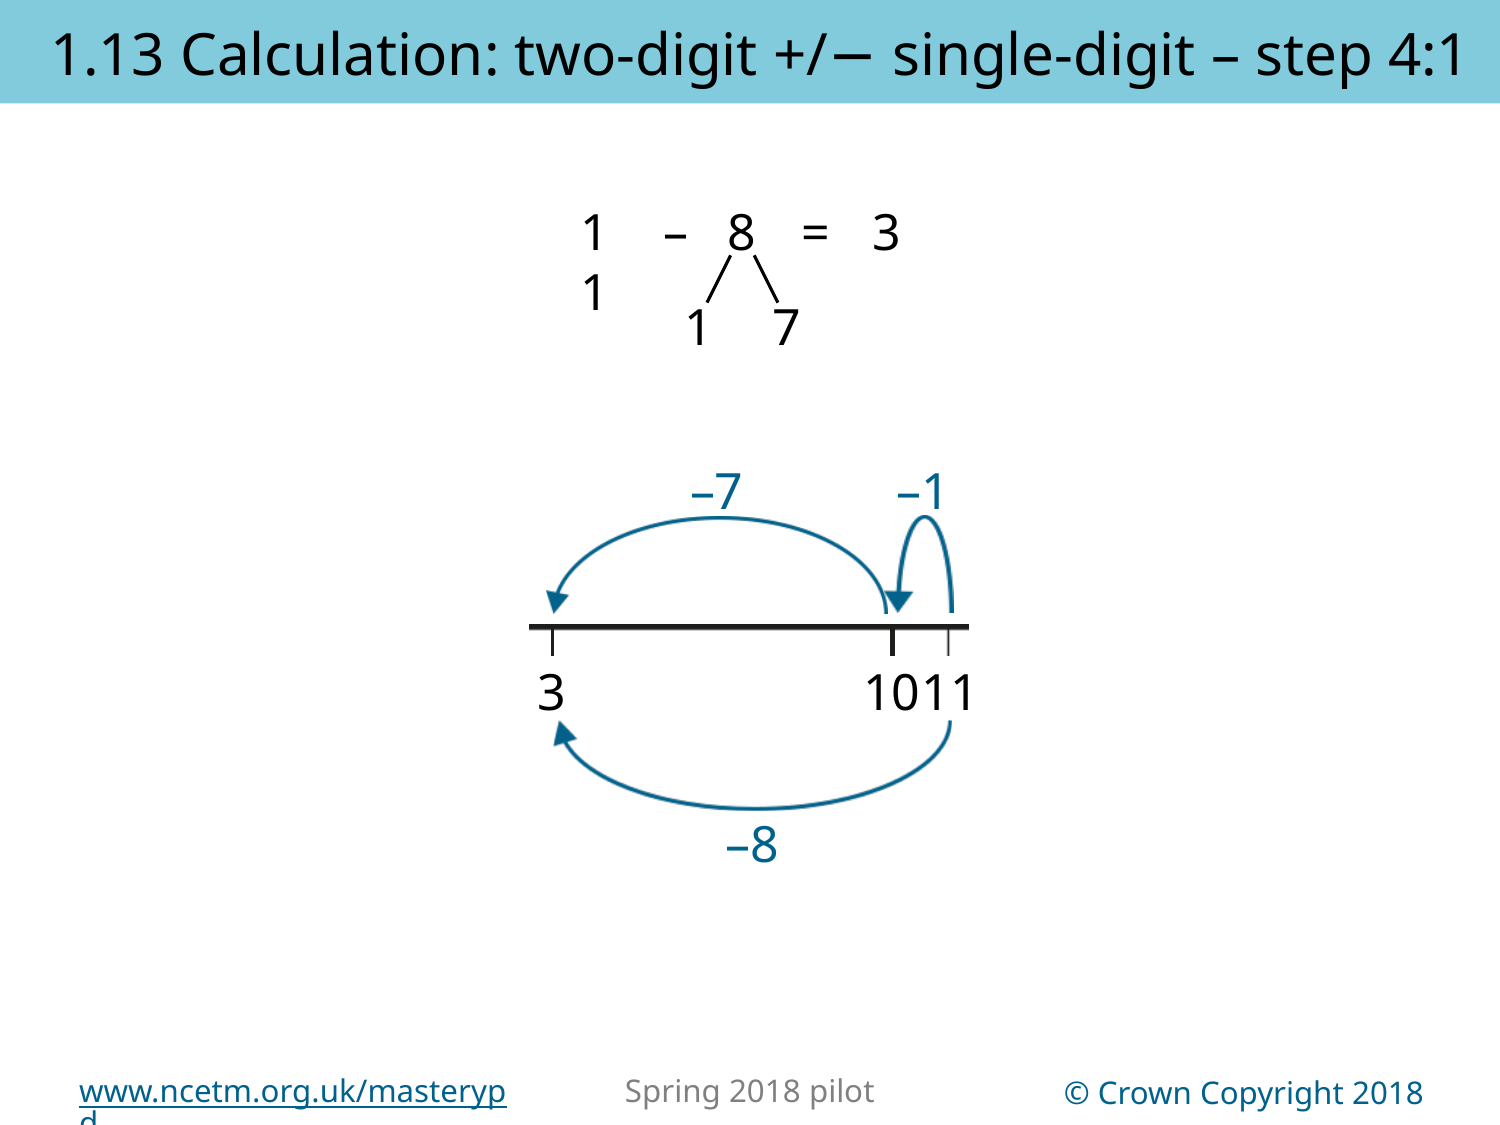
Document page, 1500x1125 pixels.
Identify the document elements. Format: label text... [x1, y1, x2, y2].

picture [529, 624, 970, 656]
picture [769, 725, 952, 811]
text_box 1 [657, 288, 741, 364]
text_box = [772, 193, 858, 269]
picture [885, 519, 949, 613]
picture [553, 720, 948, 811]
text_box 10 [838, 665, 897, 719]
text_box –8 [688, 819, 817, 880]
text_box 11 [552, 193, 638, 329]
list 1.13 Calculation: two-digit +/− single-digit – step 4:1 [0, 0, 1500, 104]
text_box 3 [858, 193, 941, 269]
text_box –1 [859, 452, 988, 527]
picture [732, 514, 954, 605]
text_box 7 [749, 288, 825, 364]
text_box – 8 [638, 193, 772, 269]
text_box –7 [652, 452, 781, 514]
text_box 11 [897, 652, 1003, 728]
text_box 3 [498, 652, 605, 728]
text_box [753, 255, 779, 303]
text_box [706, 255, 731, 303]
picture [545, 516, 884, 614]
